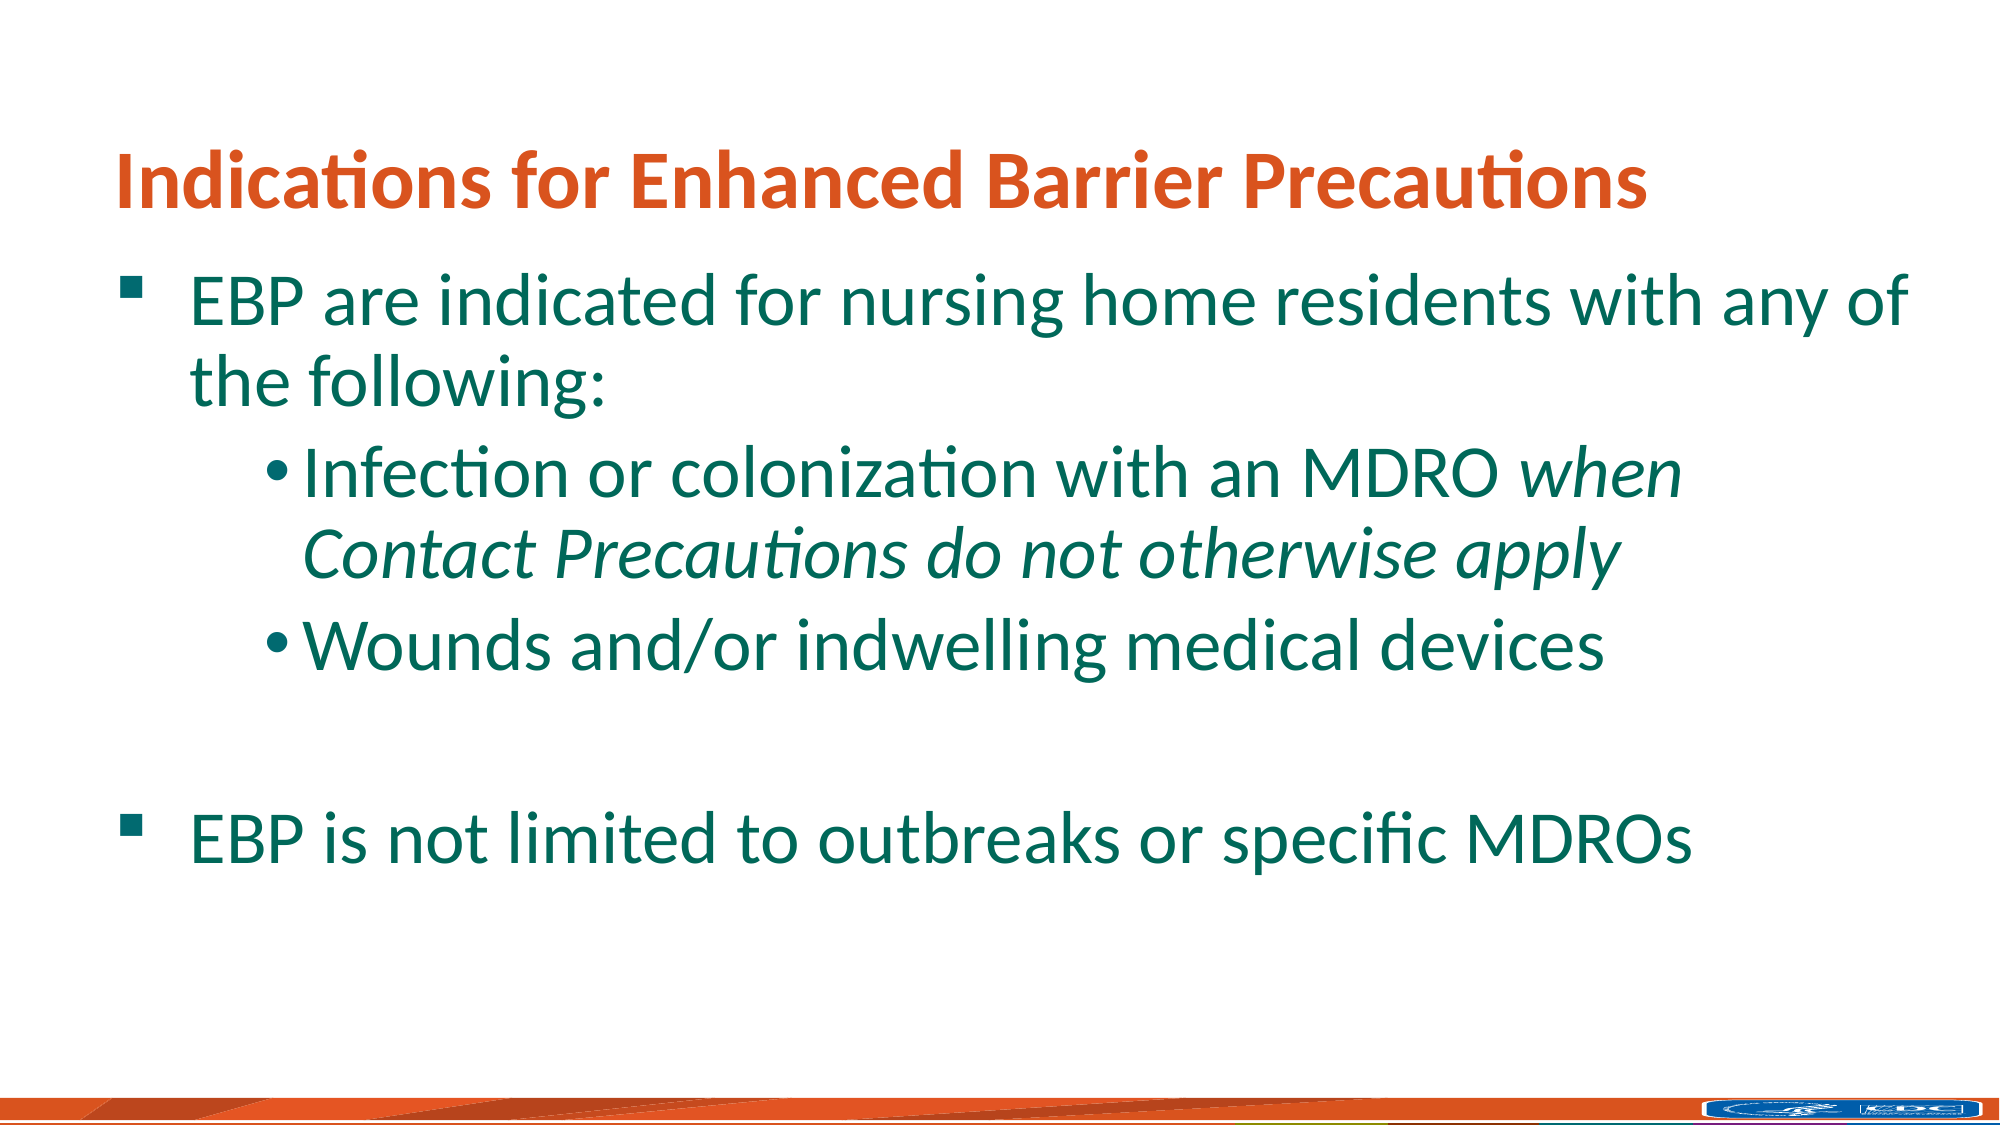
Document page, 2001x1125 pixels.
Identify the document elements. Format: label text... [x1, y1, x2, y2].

title Indications for Enhanced Barrier Precautions [99, 45, 1900, 233]
list EBP are indicated for nursing home residents with any of the following: Infection or colonization with an MDRO when Contact Precautions do not otherwise apply Wounds and/or indwelling medical devices EBP is not limited to outbreaks or specific MDROs [99, 253, 1941, 1026]
